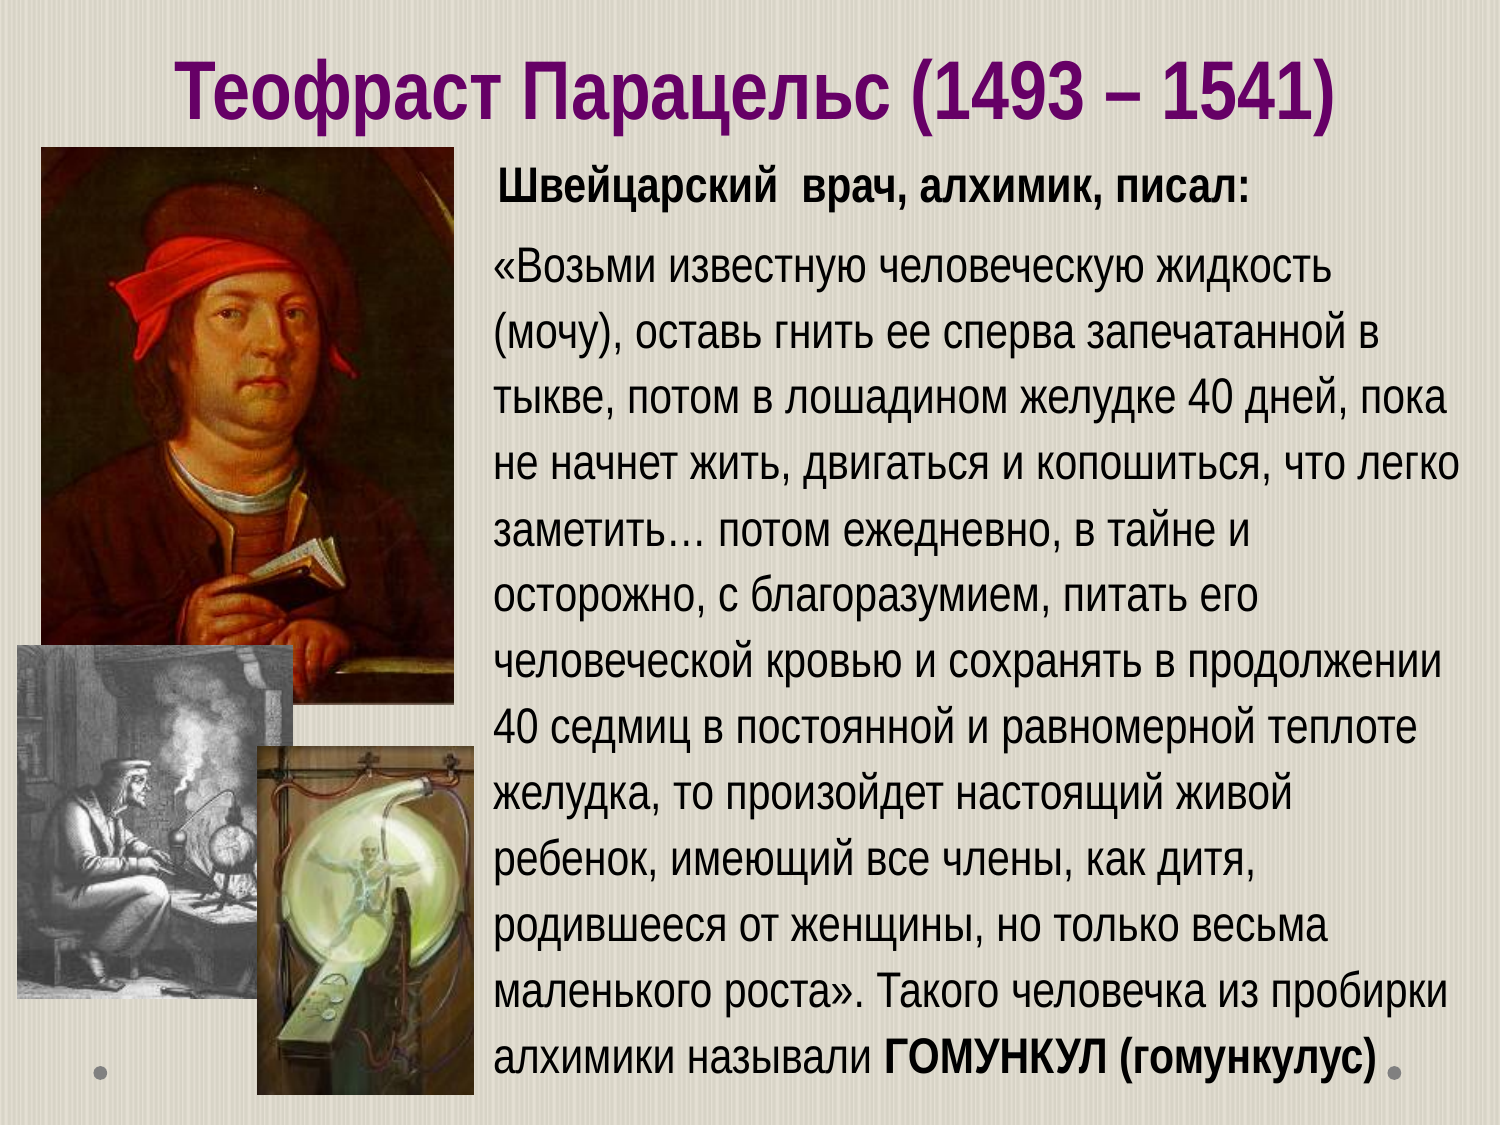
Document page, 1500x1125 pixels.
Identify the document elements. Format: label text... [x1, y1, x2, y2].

text_box Теофраст Парацельс (1493 – 1541) [112, 18, 1400, 144]
text_box Швейцарский врач, алхимик, писал: [482, 145, 1267, 220]
text_box «Возьми известную человеческую жидкость (мочу), оставь гнить ее сперва запечатанной в тыкве, потом в лошадином желудке 40 дней, пока не начнет жить, двигаться и копошиться, что легко заметить… потом ежедневно, в тайне и осторожно, с благоразумием, питать его человеческой кровью и сохранять в продолжении 40 седмиц в постоянной и равномерной теплоте желудка, то произойдет настоящий живой ребенок, имеющий все члены, как дитя, родившееся от женщины, но только весьма маленького роста». Такого человечка из пробирки алхимики называли ГОМУНКУЛ (гомункулус) [478, 218, 1483, 1091]
picture [17, 147, 474, 1095]
